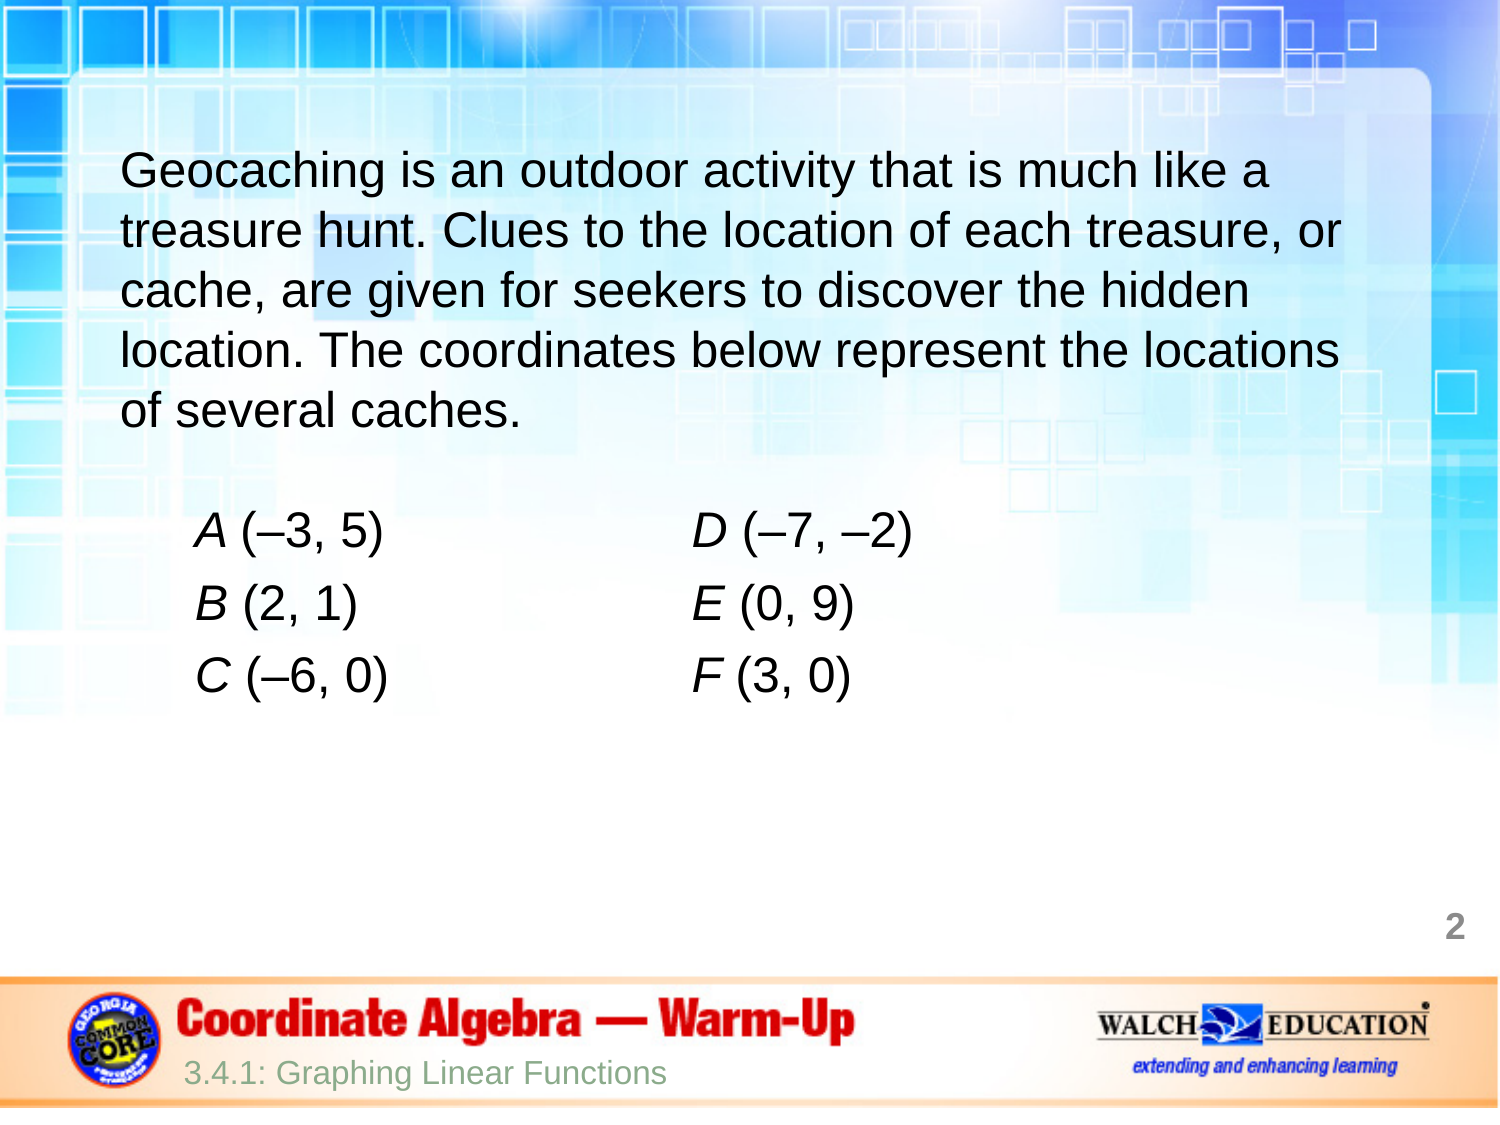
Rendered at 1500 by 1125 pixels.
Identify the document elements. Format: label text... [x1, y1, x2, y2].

picture [0, 0, 1500, 1108]
text_box Geocaching is an outdoor activity that is much like a treasure hunt. Clues to the location of each treasure, or cache, are given for seekers to discover the hidden location. The coordinates below represent the locations of several caches. A (–3, 5) D (–7, –2) B (2, 1) E (0, 9) C (–6, 0) F (3, 0) [105, 130, 1394, 949]
footer 3.4.1: Graphing Linear Functions [168, 1048, 1067, 1094]
slide_number 2 [1361, 901, 1481, 949]
